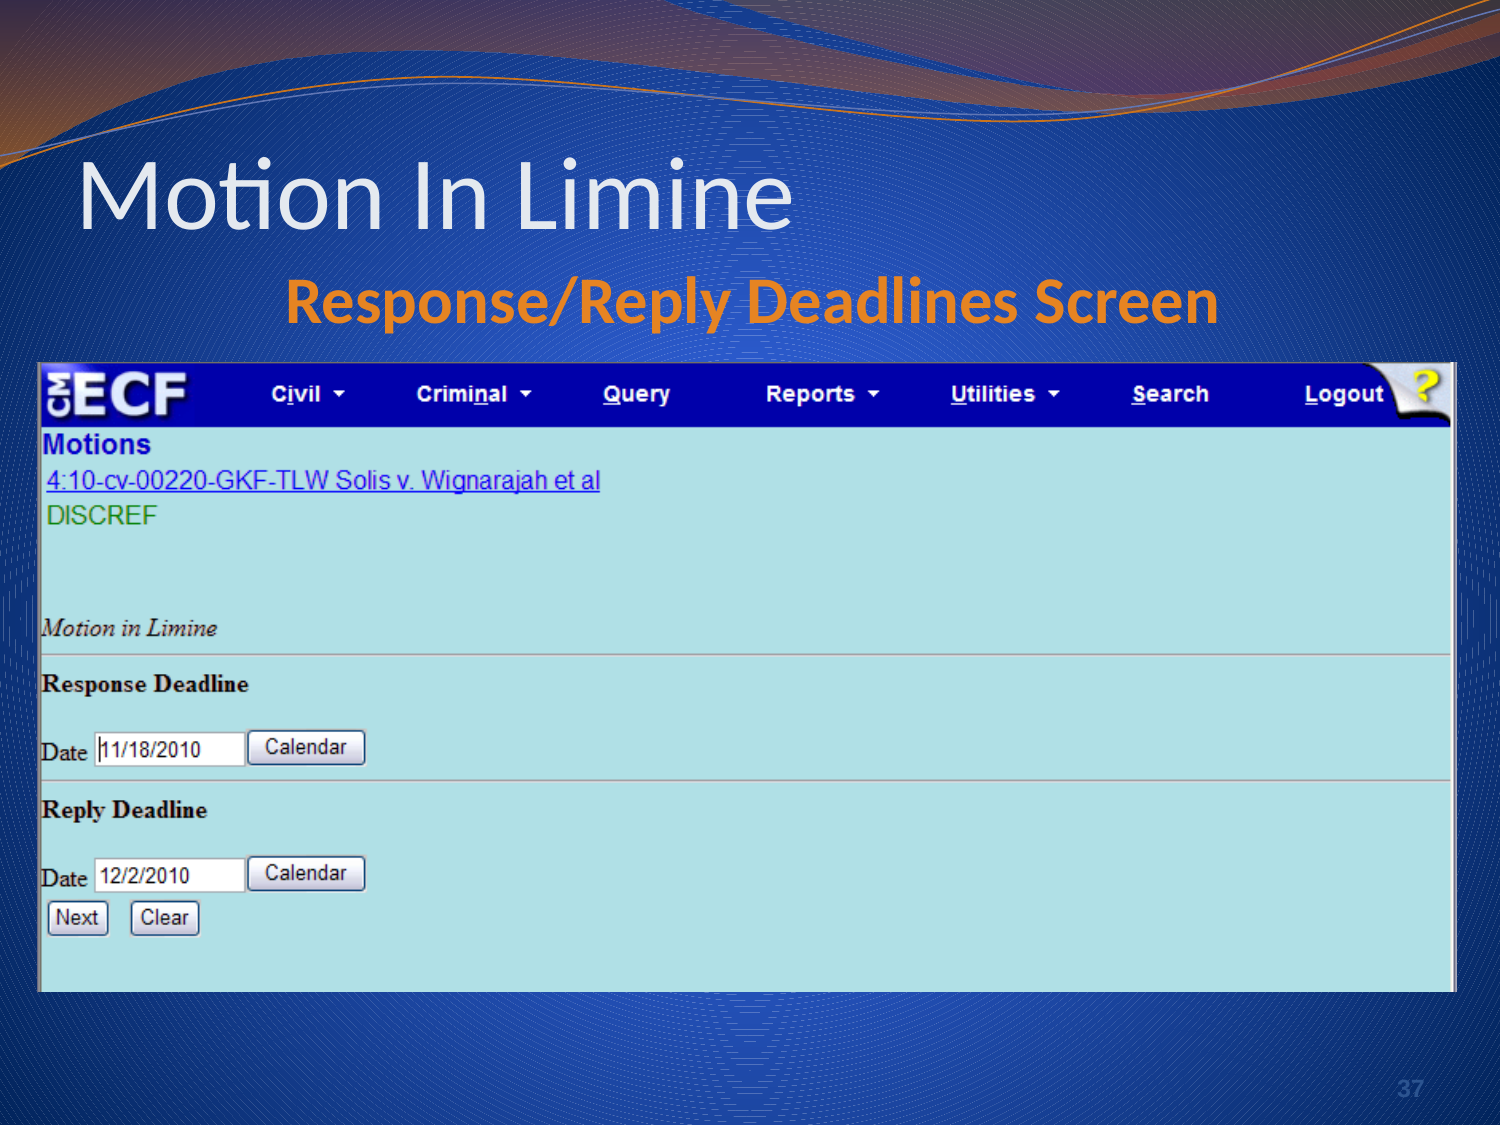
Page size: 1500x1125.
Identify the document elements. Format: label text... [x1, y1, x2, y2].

text_box Response/Reply Deadlines Screen [270, 249, 1236, 345]
slide_number 37 [1299, 1042, 1425, 1103]
picture [37, 362, 1457, 993]
title Motion In Limine [75, 115, 1425, 250]
